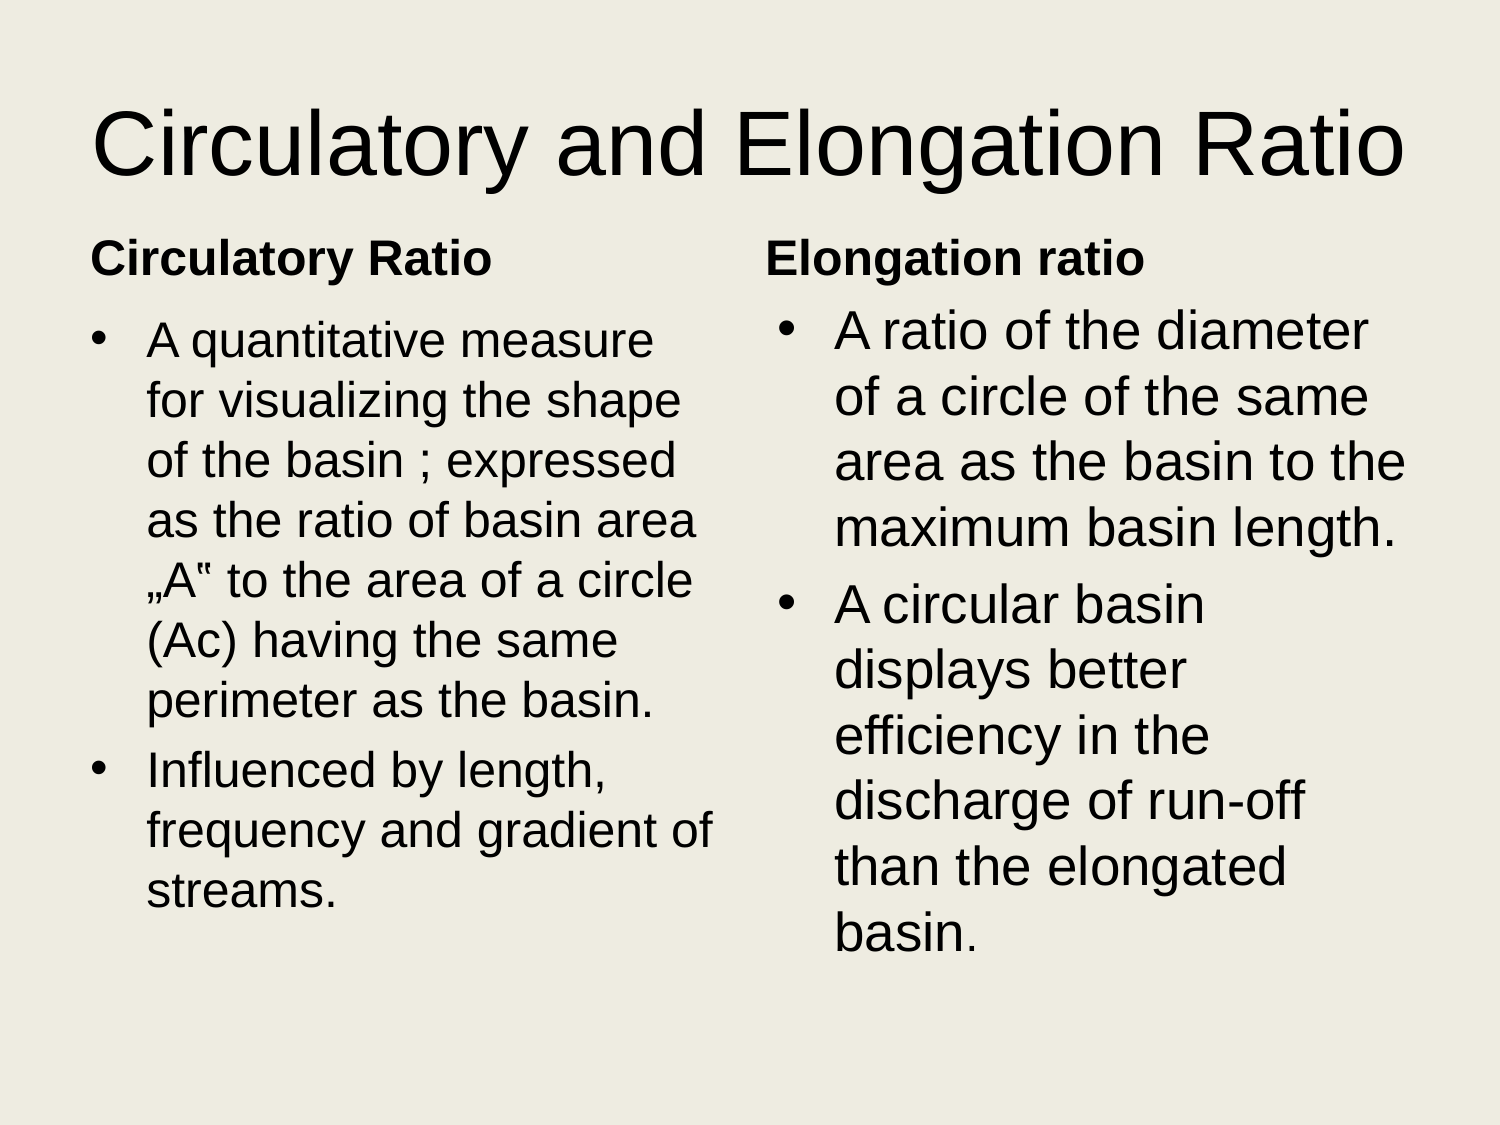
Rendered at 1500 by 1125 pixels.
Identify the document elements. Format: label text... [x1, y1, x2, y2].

list Circulatory Ratio [75, 187, 738, 293]
list Elongation ratio [750, 187, 1413, 293]
list A ratio of the diameter of a circle of the same area as the basin to the maximum basin length. A circular basin displays better efficiency in the discharge of run-off than the elongated basin. [761, 287, 1425, 1005]
list A quantitative measure for visualizing the shape of the basin ; expressed as the ratio of basin area „A‟ to the area of a circle (Ac) having the same perimeter as the basin. Influenced by length, frequency and gradient of streams. [75, 299, 738, 1005]
title Circulatory and Elongation Ratio [75, 45, 1425, 233]
